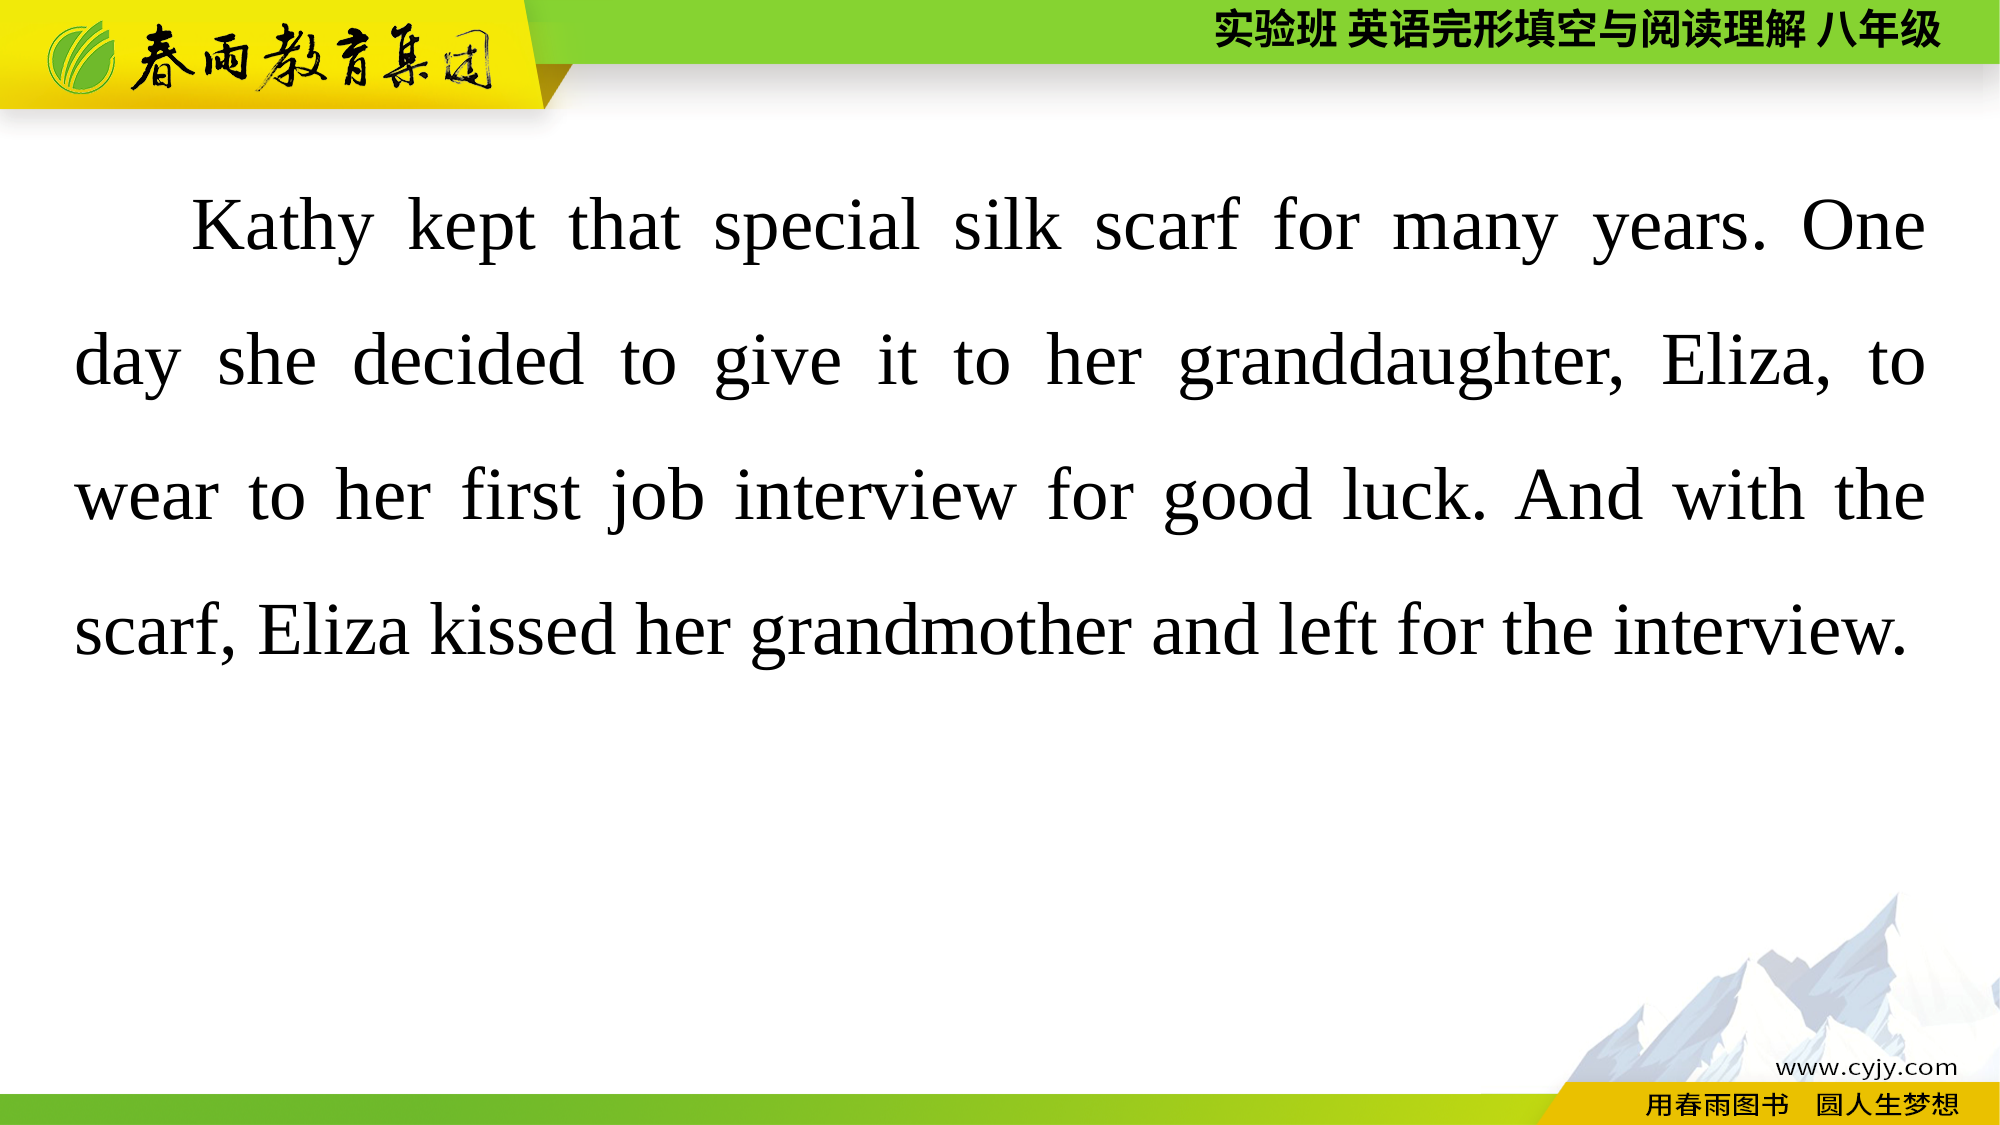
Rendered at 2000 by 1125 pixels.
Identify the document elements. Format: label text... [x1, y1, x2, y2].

list Kathy kept that special silk scarf for many years. One day she decided to give it to her granddaughter, Eliza, to wear to her first job interview for good luck. And with the scarf, Eliza kissed her grandmother and left for the interview. [59, 122, 1944, 683]
picture [0, 0, 2000, 1125]
